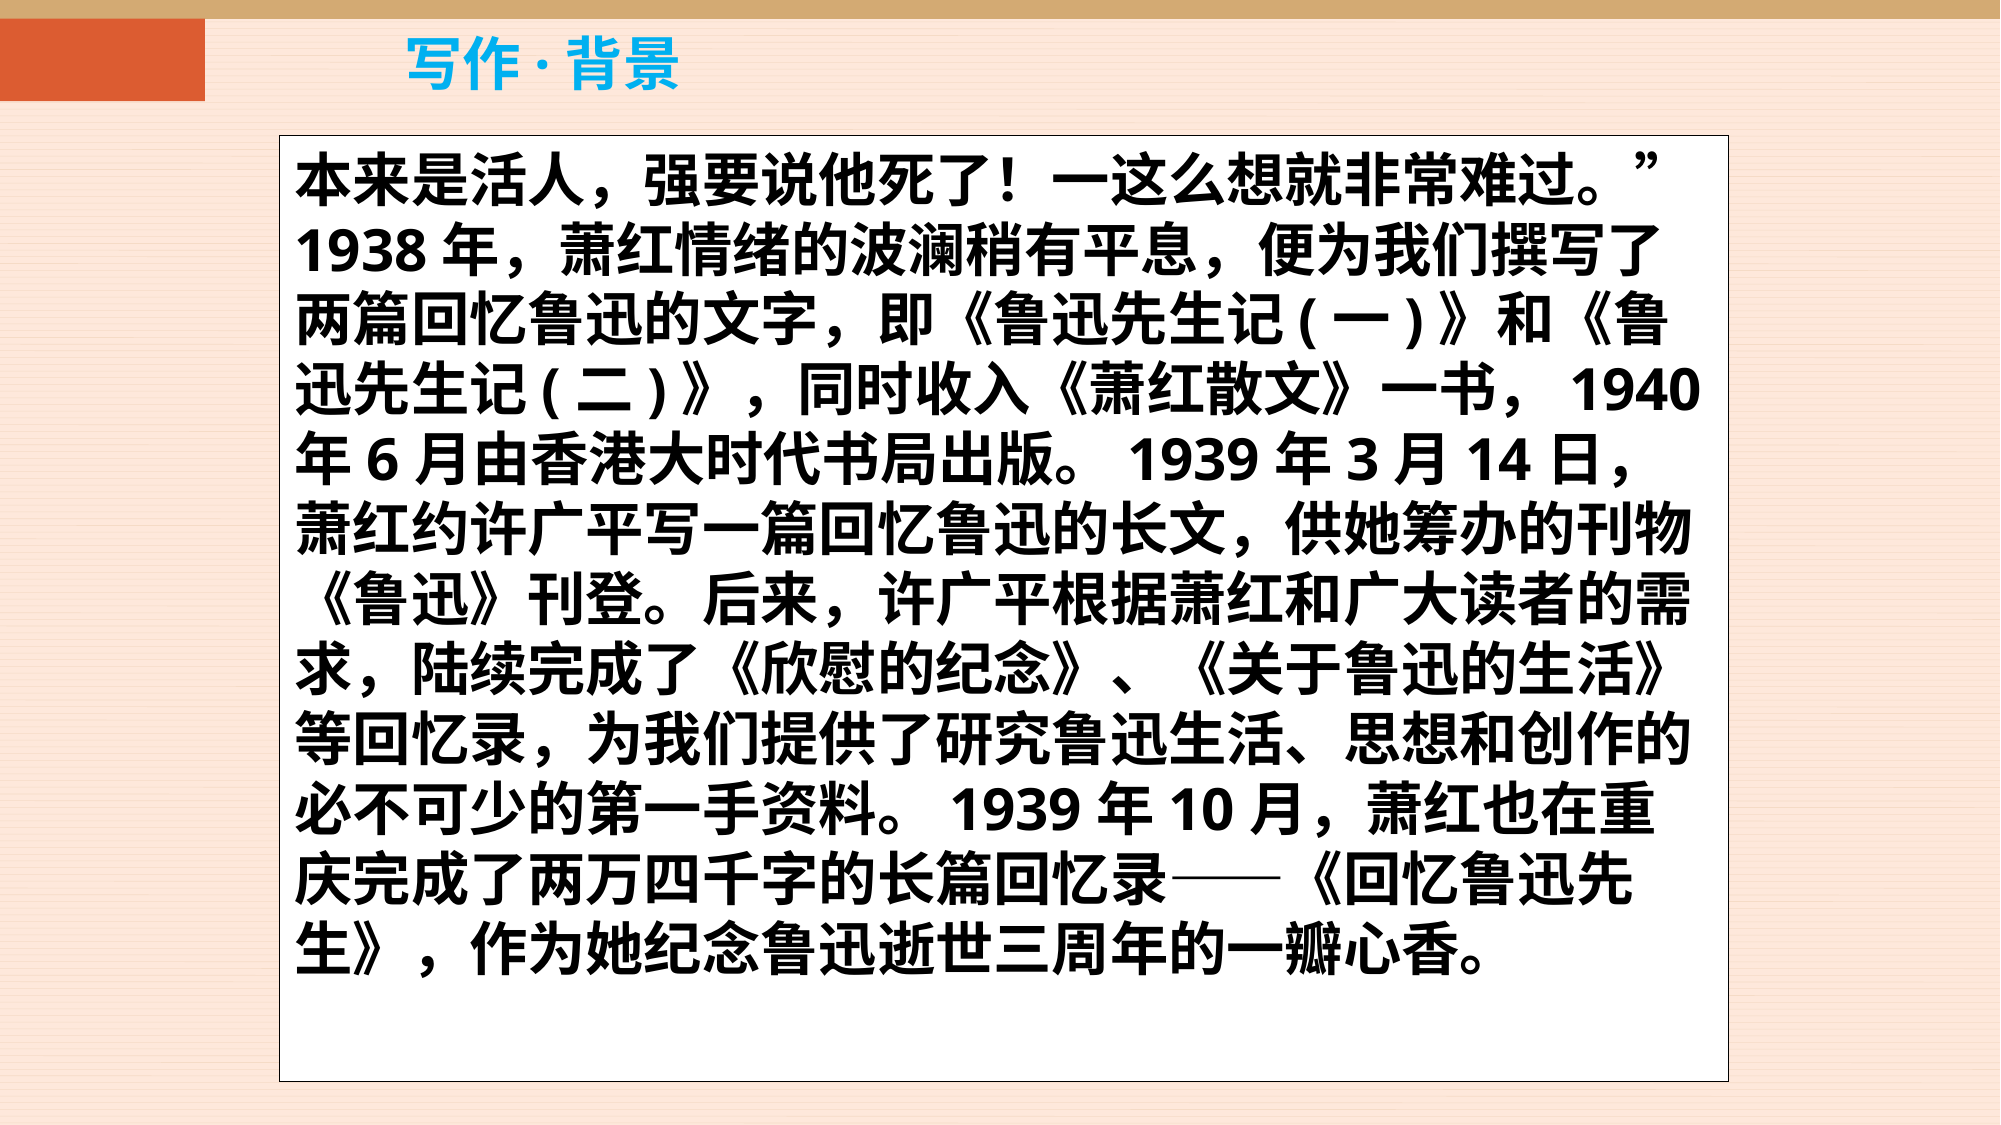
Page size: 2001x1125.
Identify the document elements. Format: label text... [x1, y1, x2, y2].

text_box 写作·背景 [352, 20, 734, 104]
list 本来是活人，强要说他死了！一这么想就非常难过。”1938年，萧红情绪的波澜稍有平息，便为我们撰写了两篇回忆鲁迅的文字，即《鲁迅先生记(一)》和《鲁迅先生记(二)》，同时收入《萧红散文》一书，1940年6月由香港大时代书局出版。1939年3月14日，萧红约许广平写一篇回忆鲁迅的长文，供她筹办的刊物《鲁迅》刊登。后来，许广平根据萧红和广大读者的需求，陆续完成了《欣慰的纪念》、《关于鲁迅的生活》等回忆录，为我们提供了研究鲁迅生活、思想和创作的必不可少的第一手资料。1939年10月，萧红也在重庆完成了两万四千字的长篇回忆录——《回忆鲁迅先生》，作为她纪念鲁迅逝世三周年的一瓣心香。 [279, 135, 1729, 1082]
